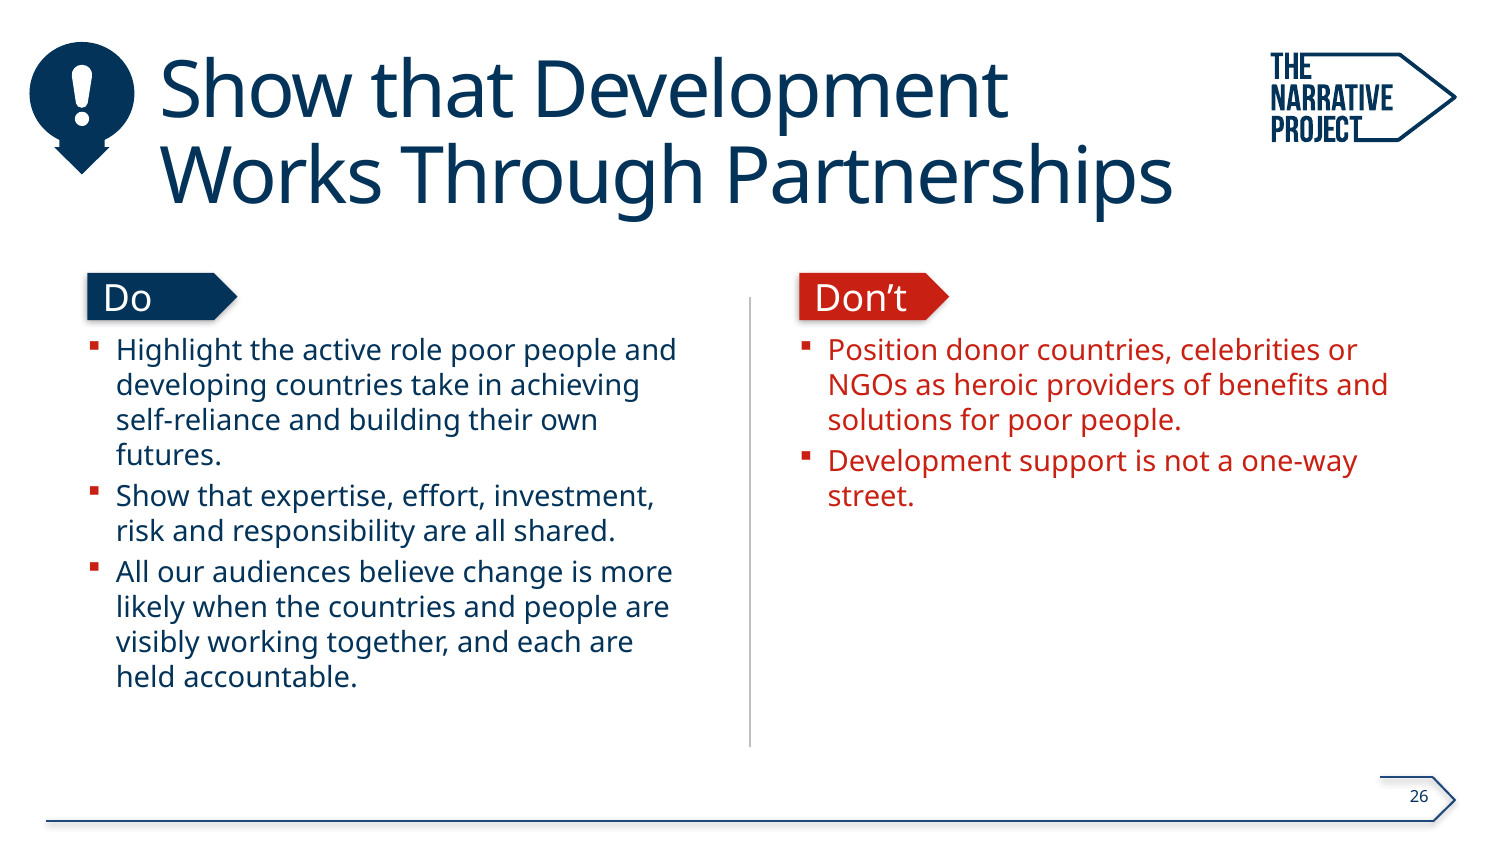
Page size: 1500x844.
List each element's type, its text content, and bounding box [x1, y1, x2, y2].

text_box Do [86, 272, 239, 321]
title Show that Development Works Through Partnerships [159, 49, 1247, 146]
list Position donor countries, celebrities or NGOs as heroic providers of benefits and solutions for poor people. Development support is not a one-way street. [799, 323, 1400, 729]
list Highlight the active role poor people and developing countries take in achieving self-reliance and building their own futures. Show that expertise, effort, investment, risk and responsibility are all shared. All our audiences believe change is more likely when the countries and people are visibly working together, and each are held accountable. [87, 323, 688, 729]
slide_number 26 [1093, 775, 1444, 820]
text_box Don’t [798, 272, 951, 321]
